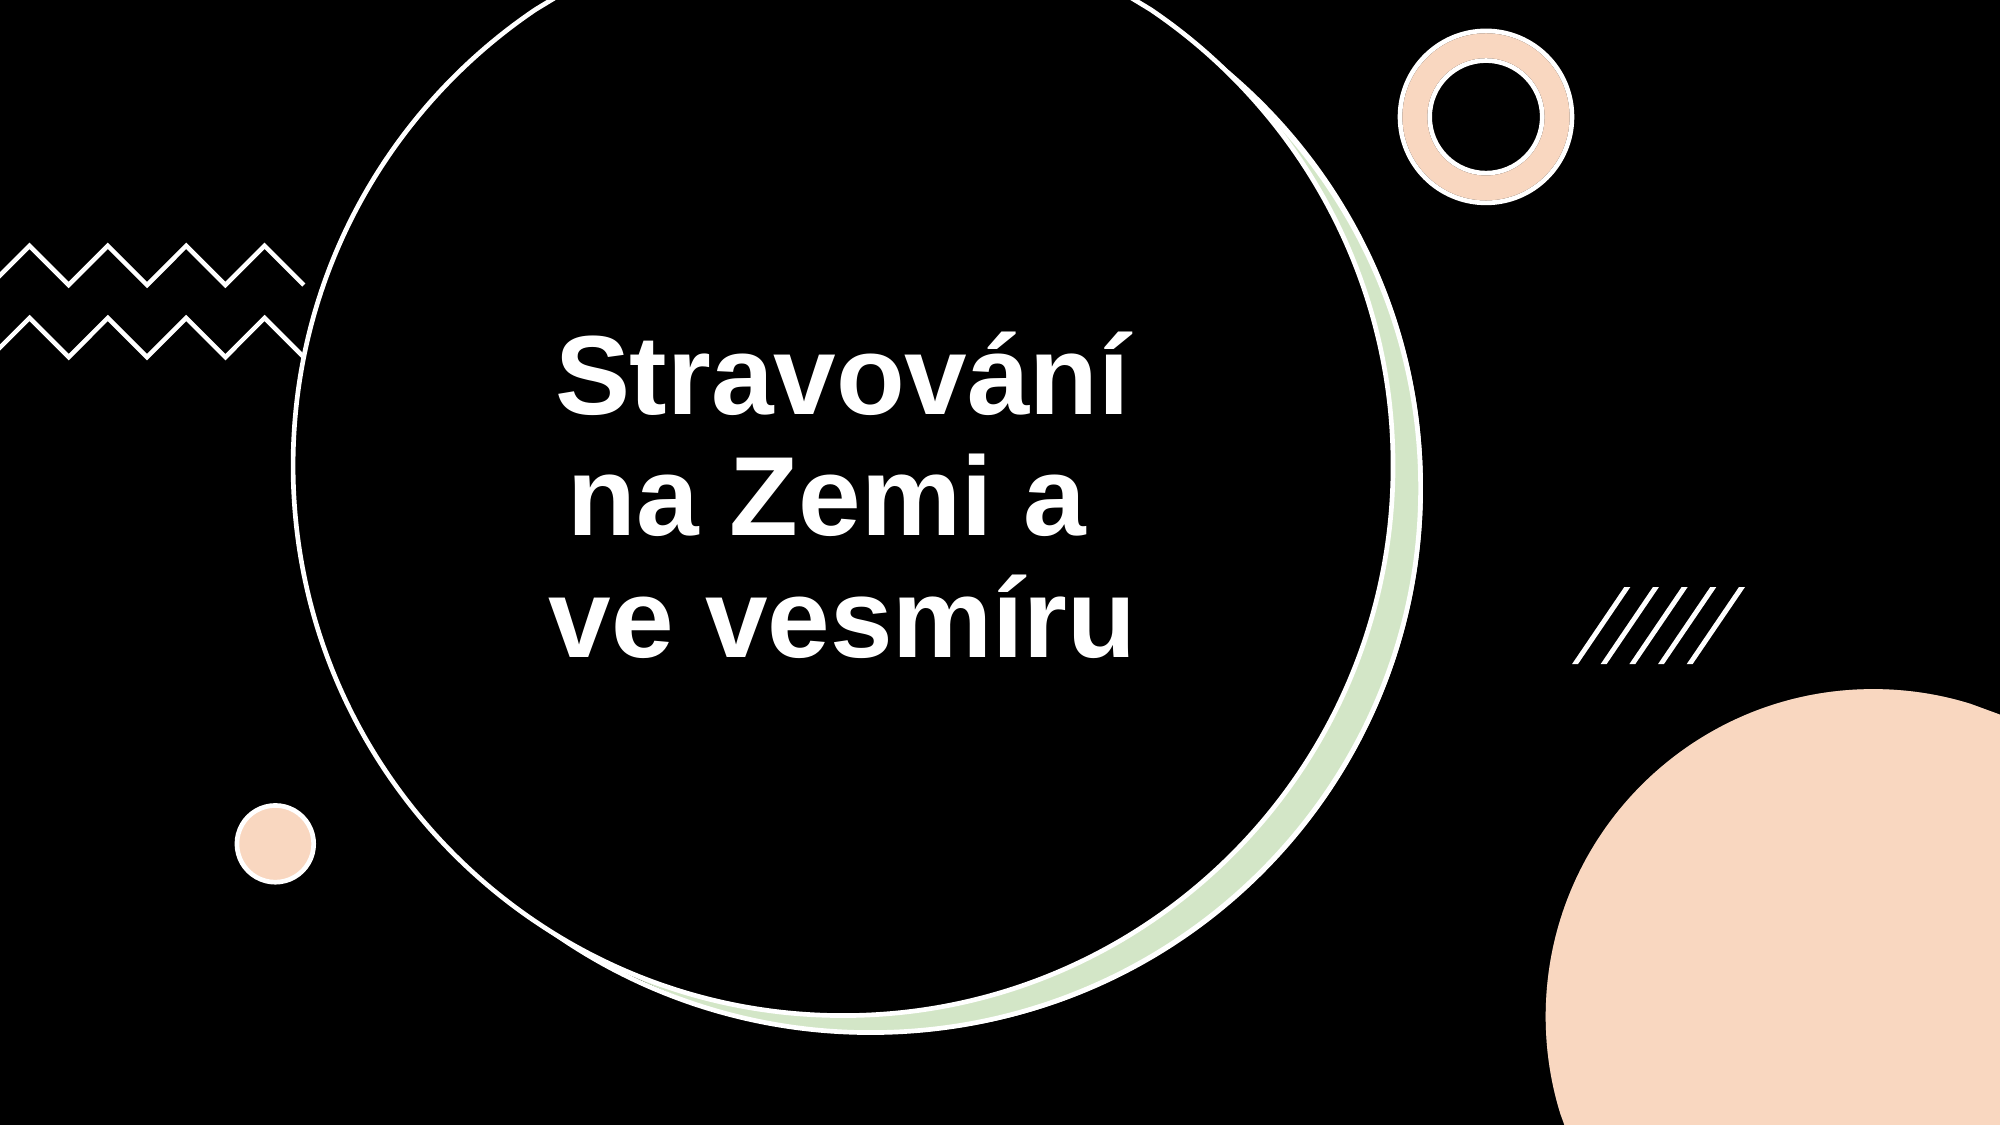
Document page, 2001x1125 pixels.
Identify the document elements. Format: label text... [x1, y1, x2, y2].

text_box [1210, 53, 1305, 146]
text_box [1398, 29, 1574, 204]
text_box [1544, 688, 2000, 1125]
text_box [849, 162, 1424, 1035]
text_box [292, 184, 1395, 1017]
text_box [1245, 87, 1300, 146]
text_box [1572, 586, 1745, 665]
text_box [394, 0, 1292, 146]
title Stravování na Zemi a ve vesmíru [367, 146, 1317, 689]
text_box [563, 168, 1422, 1034]
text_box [0, 242, 306, 361]
text_box [235, 804, 315, 884]
text_box [0, 0, 2000, 1125]
